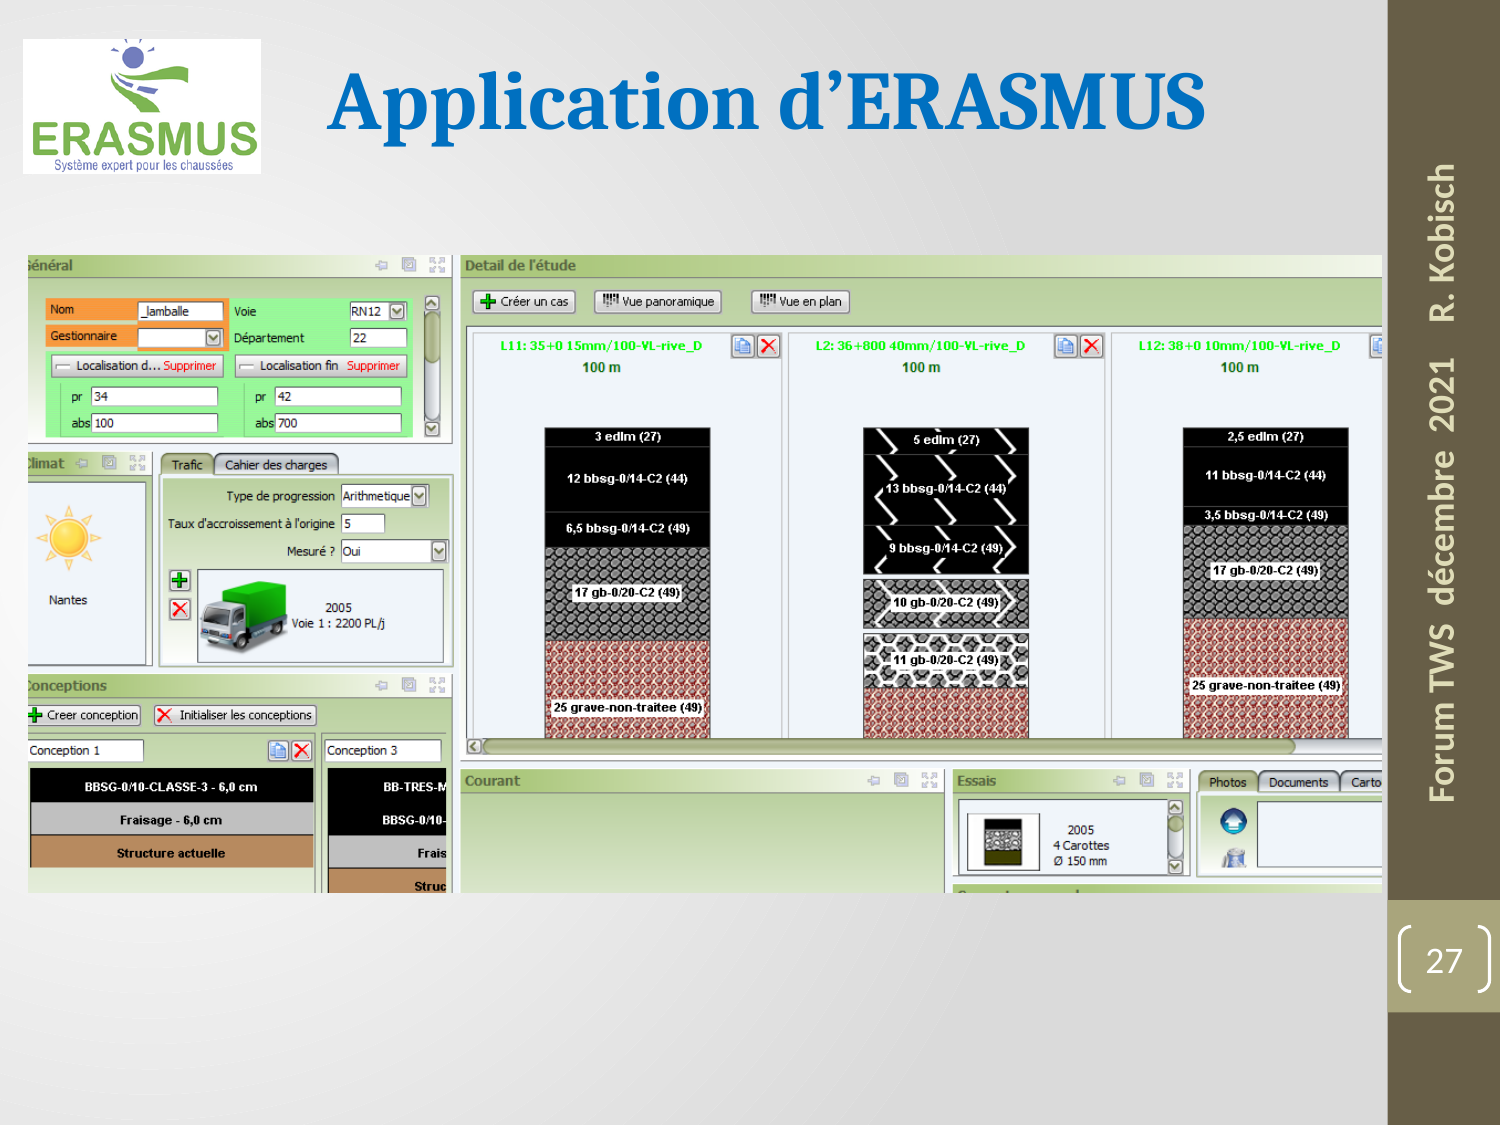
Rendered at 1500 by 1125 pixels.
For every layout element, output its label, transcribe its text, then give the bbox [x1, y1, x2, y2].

picture [23, 38, 262, 175]
slide_number 27 [1397, 924, 1492, 994]
footer Forum TWS décembre 2021 R. Kobisch [1408, 78, 1469, 889]
picture [28, 254, 1382, 894]
text_box Application d’ERASMUS [312, 39, 1258, 155]
